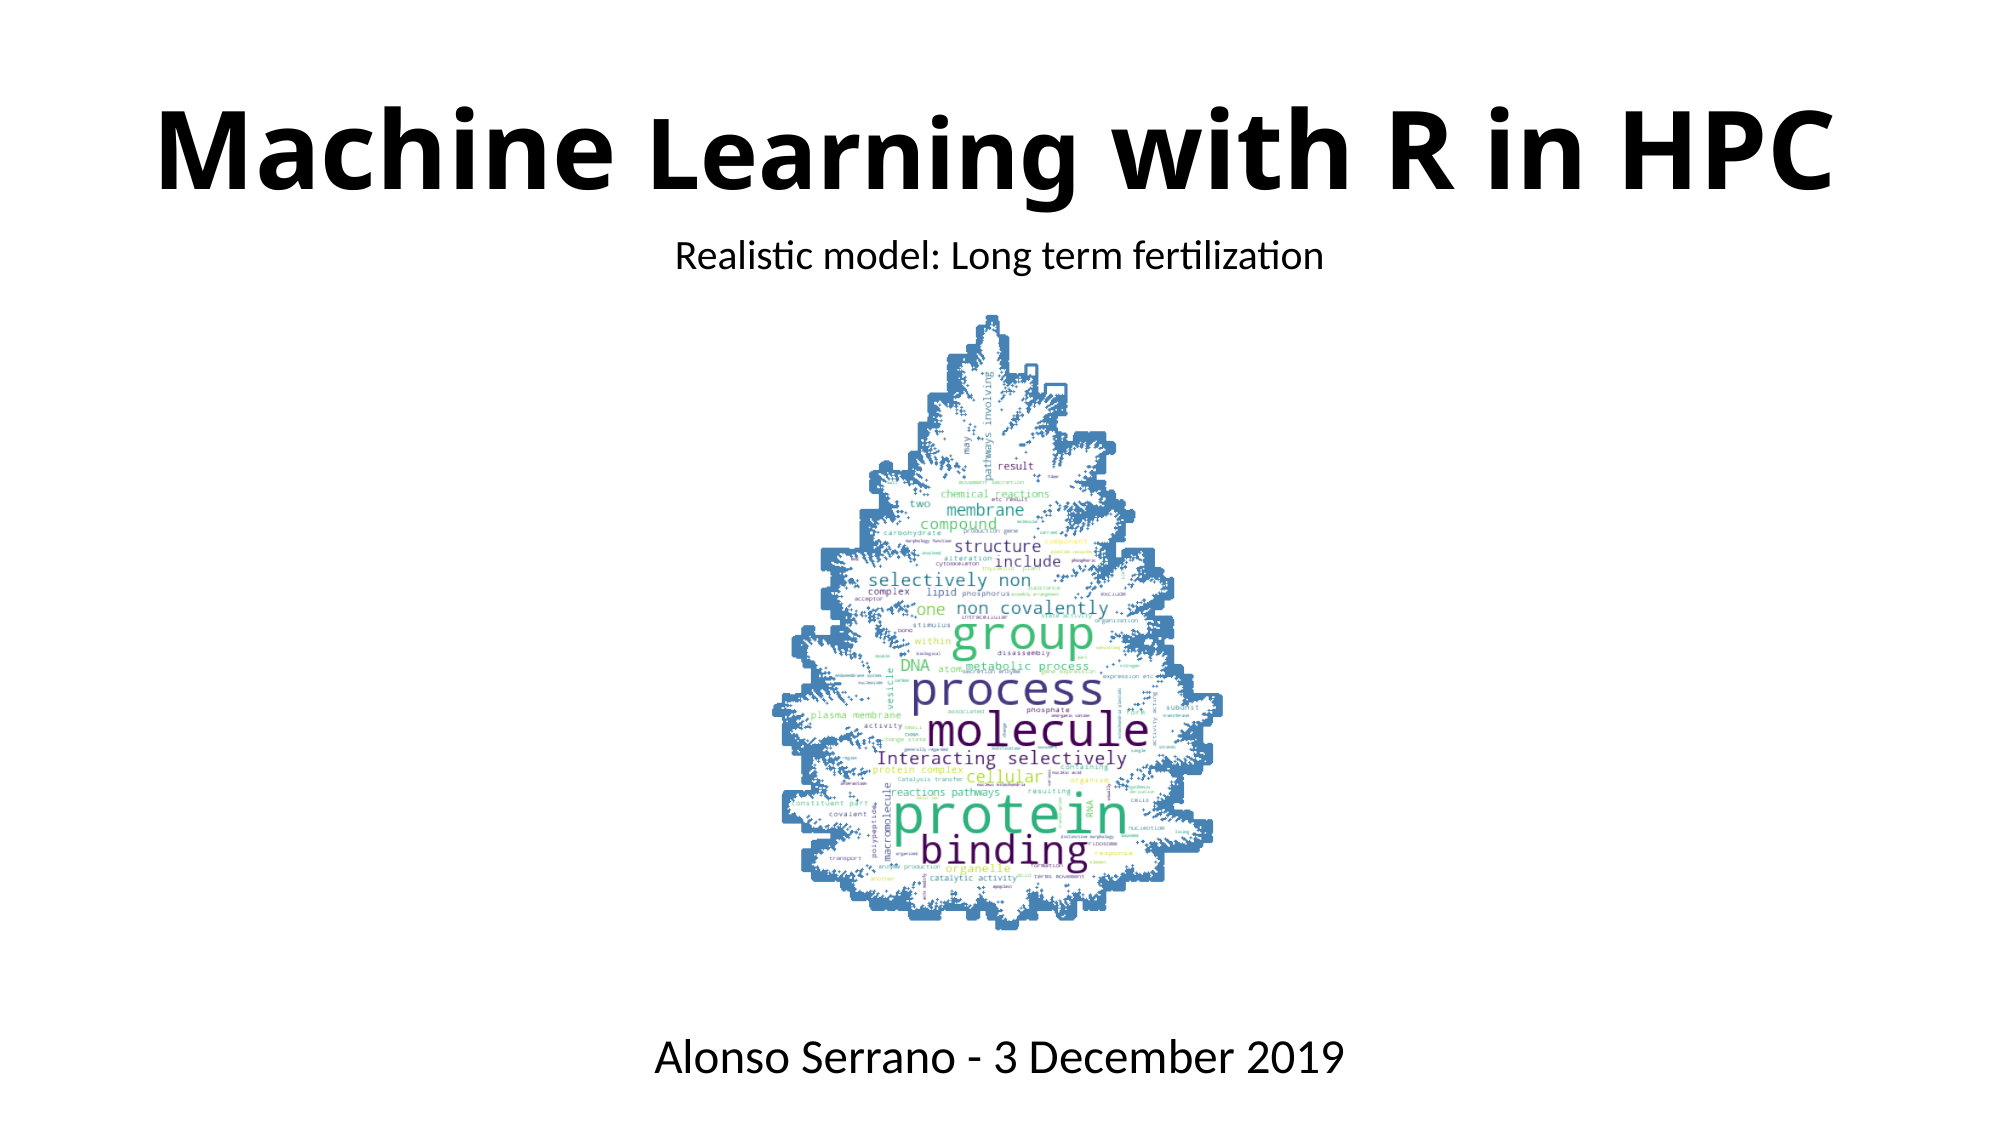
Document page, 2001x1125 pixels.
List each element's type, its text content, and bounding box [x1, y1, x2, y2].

text_box Realistic model: Long term fertilization [659, 220, 1340, 259]
picture [629, 259, 1371, 967]
text_box Machine Learning with R in HPC [137, 59, 1863, 221]
subtitle Alonso Serrano - 3 December 2019 [249, 1023, 1750, 1092]
